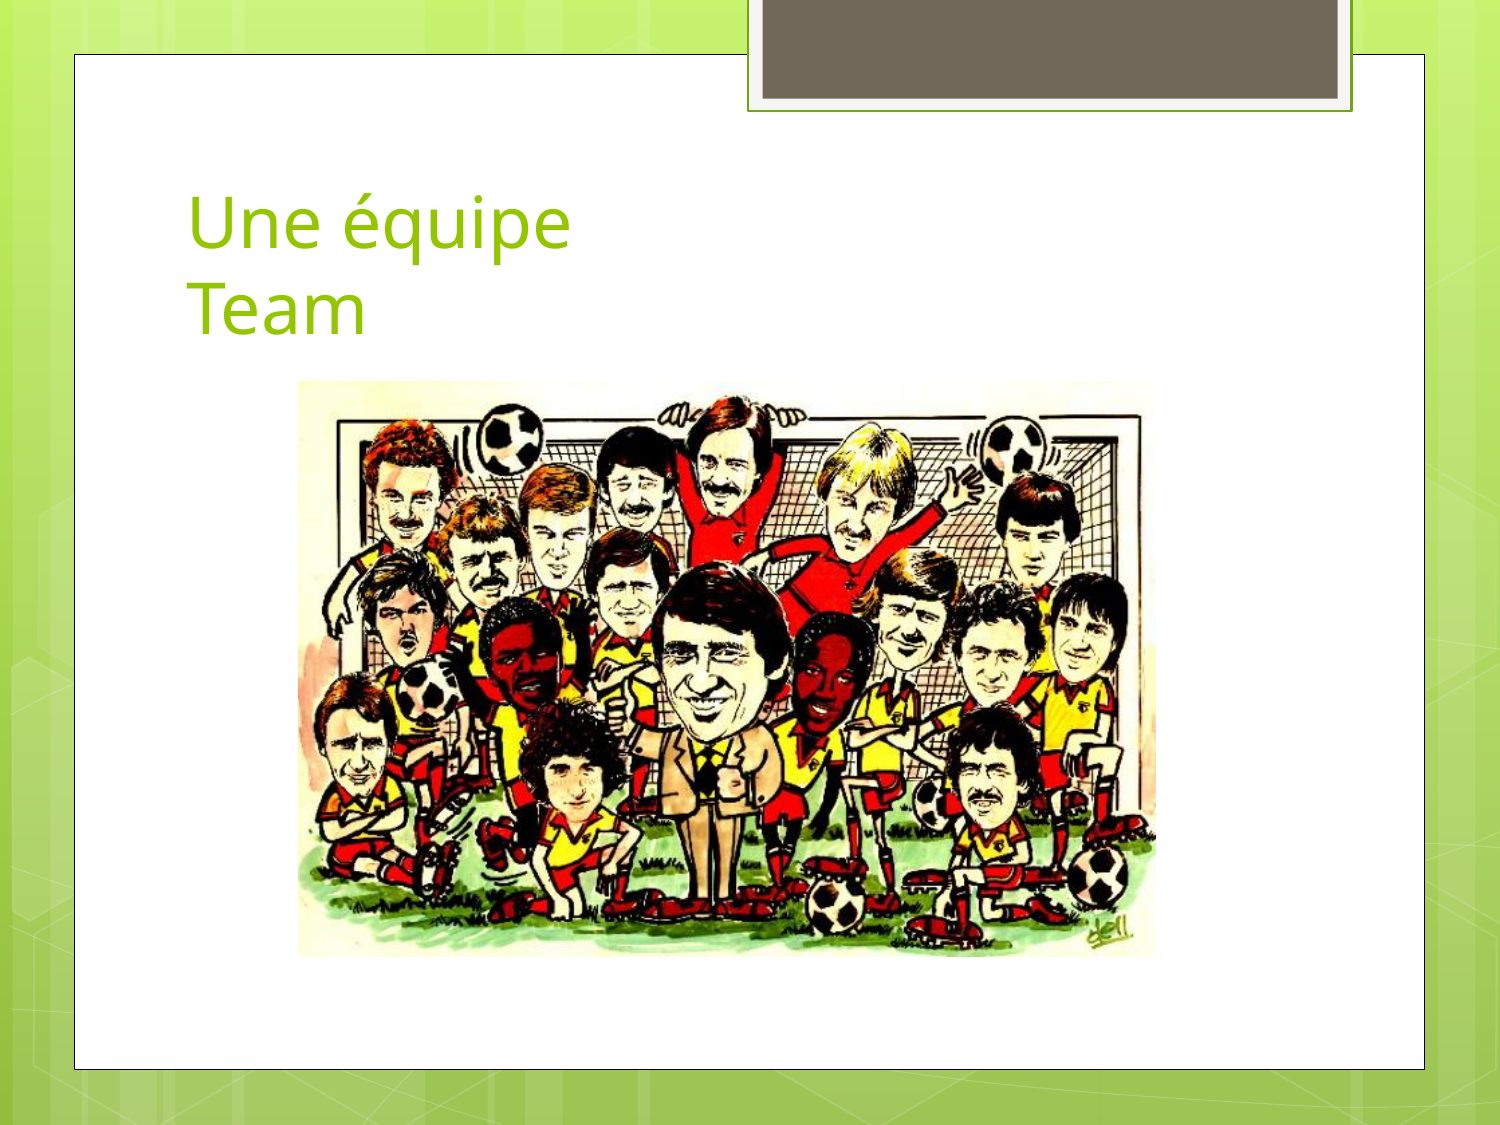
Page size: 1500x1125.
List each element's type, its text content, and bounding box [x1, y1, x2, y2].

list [170, 380, 1284, 958]
title Une équipe Team [171, 168, 1324, 357]
